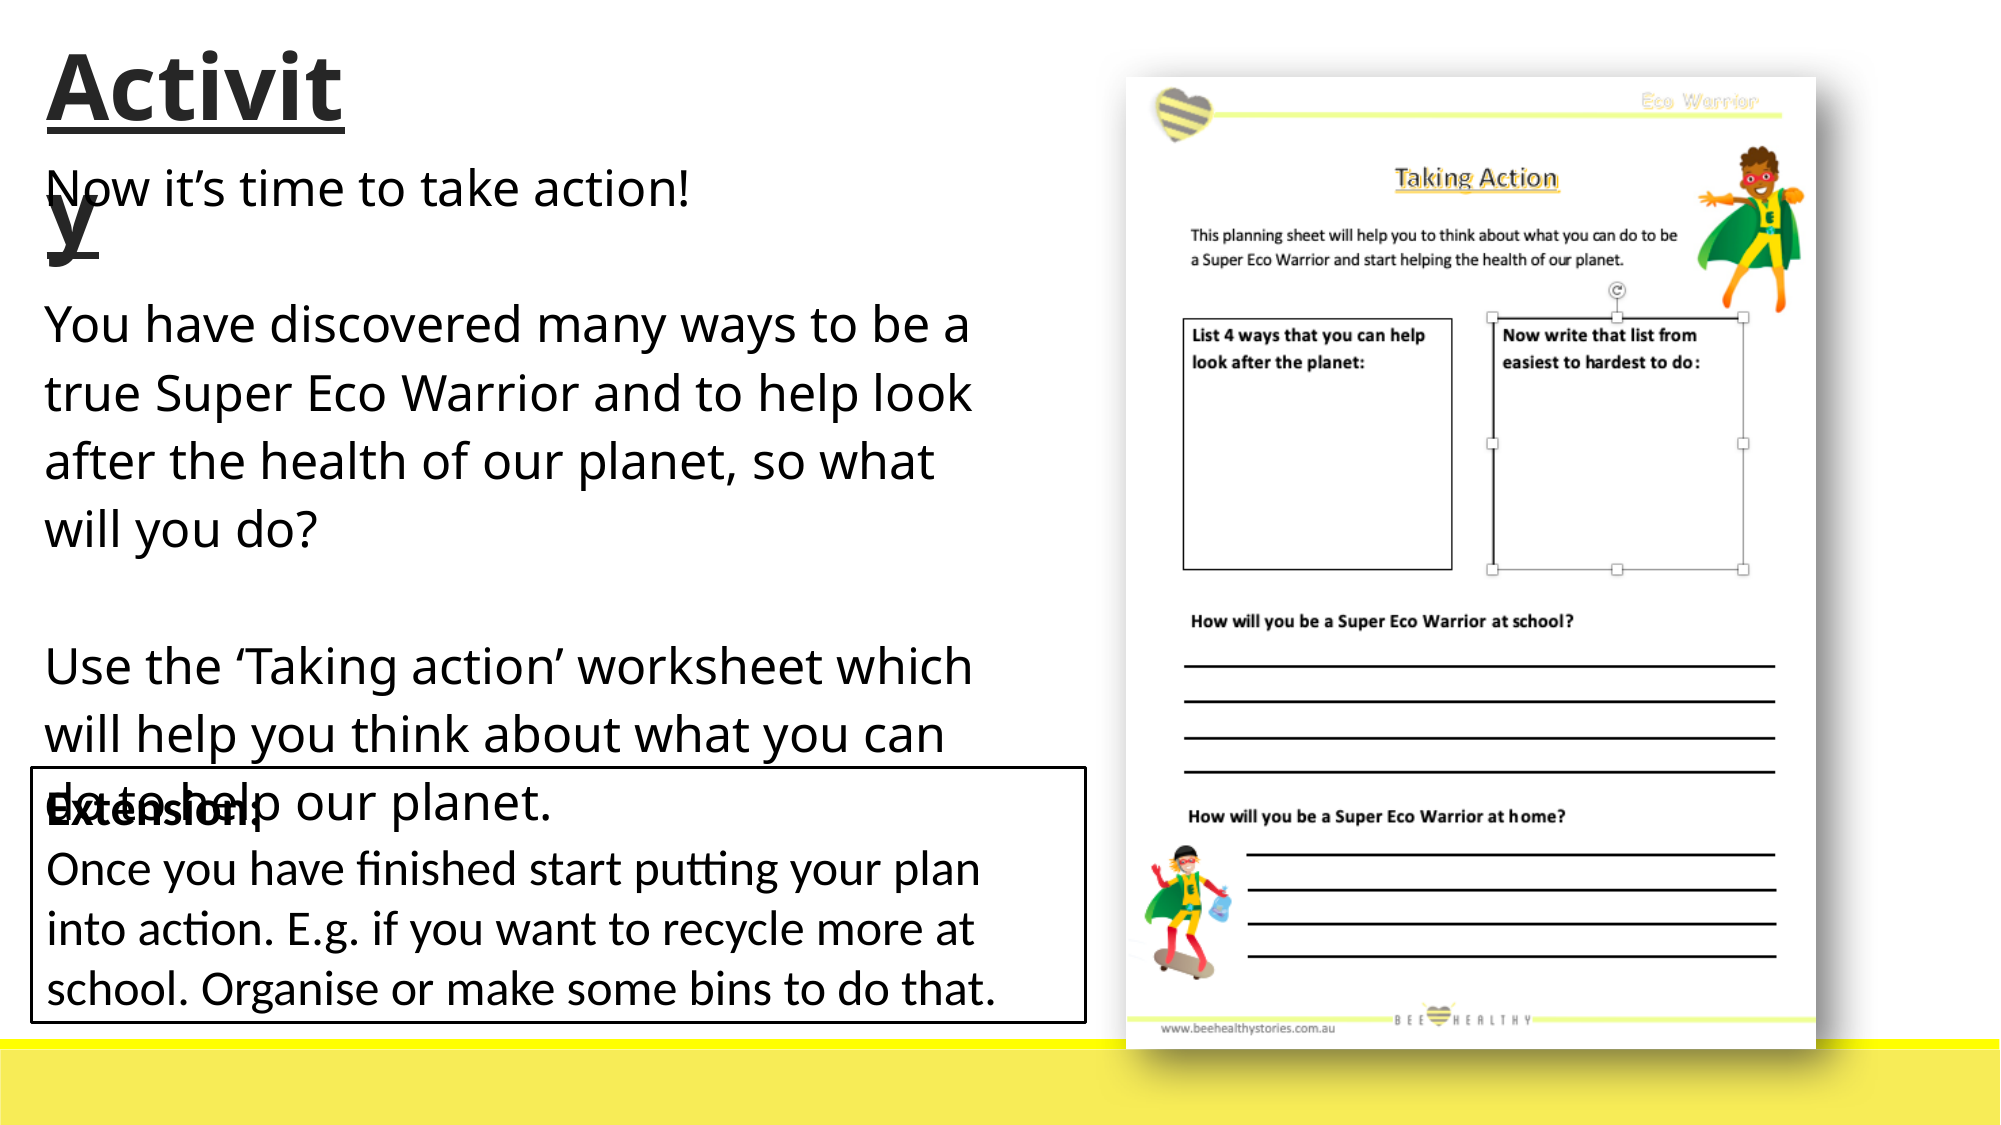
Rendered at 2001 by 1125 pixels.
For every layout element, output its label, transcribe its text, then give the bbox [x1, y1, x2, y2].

text_box Extension: Once you have finished start putting your plan into action. E.g. if you want to recycle more at school. Organise or make some bins to do that. [31, 767, 1086, 1023]
table_header Activity [32, 15, 391, 147]
table_header Now it’s time to take action! You have discovered many ways to be a true Super Eco Warrior and to help look after the health of our planet, so what will you do? Use the ‘Taking action’ worksheet which will help you think about what you can do to help our planet. [32, 147, 994, 767]
picture [1125, 76, 1817, 1050]
